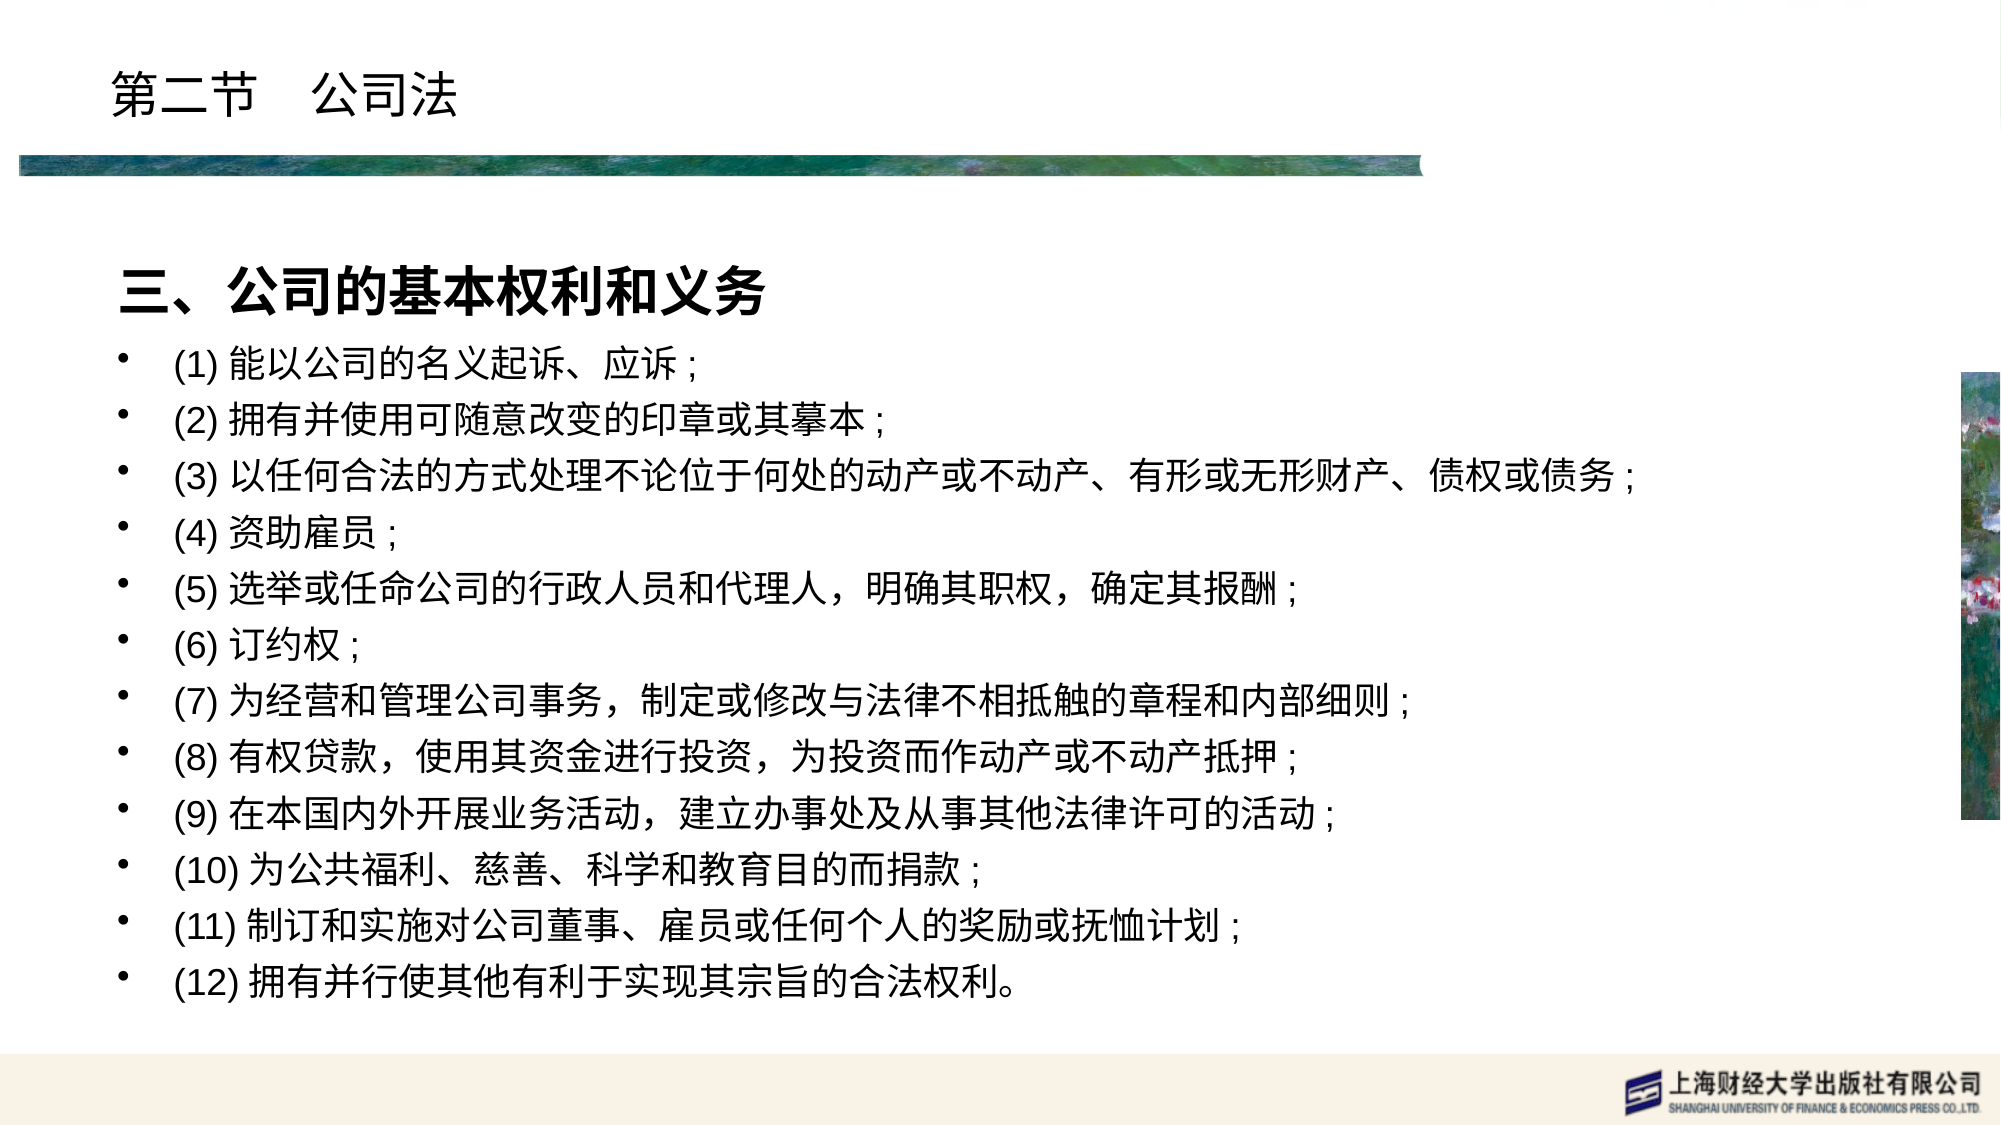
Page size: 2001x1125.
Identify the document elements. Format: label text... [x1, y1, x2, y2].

list 三、公司的基本权利和义务 (1)能以公司的名义起诉、应诉; (2)拥有并使用可随意改变的印章或其摹本; (3)以任何合法的方式处理不论位于何处的动产或不动产、有形或无形财产、债权或债务; (4)资助雇员; (5)选举或任命公司的行政人员和代理人，明确其职权，确定其报酬; (6)订约权; (7)为经营和管理公司事务，制定或修改与法律不相抵触的章程和内部细则; (8)有权贷款，使用其资金进行投资，为投资而作动产或不动产抵押; (9)在本国内外开展业务活动，建立办事处及从事其他法律许可的活动; (10)为公共福利、慈善、科学和教育目的而捐款; (11)制订和实施对公司董事、雇员或任何个人的奖励或抚恤计划; (12)拥有并行使其他有利于实现其宗旨的合法权利。 [102, 233, 1898, 1032]
picture [0, 0, 2001, 1125]
title 第二节 公司法 [94, 42, 1451, 146]
